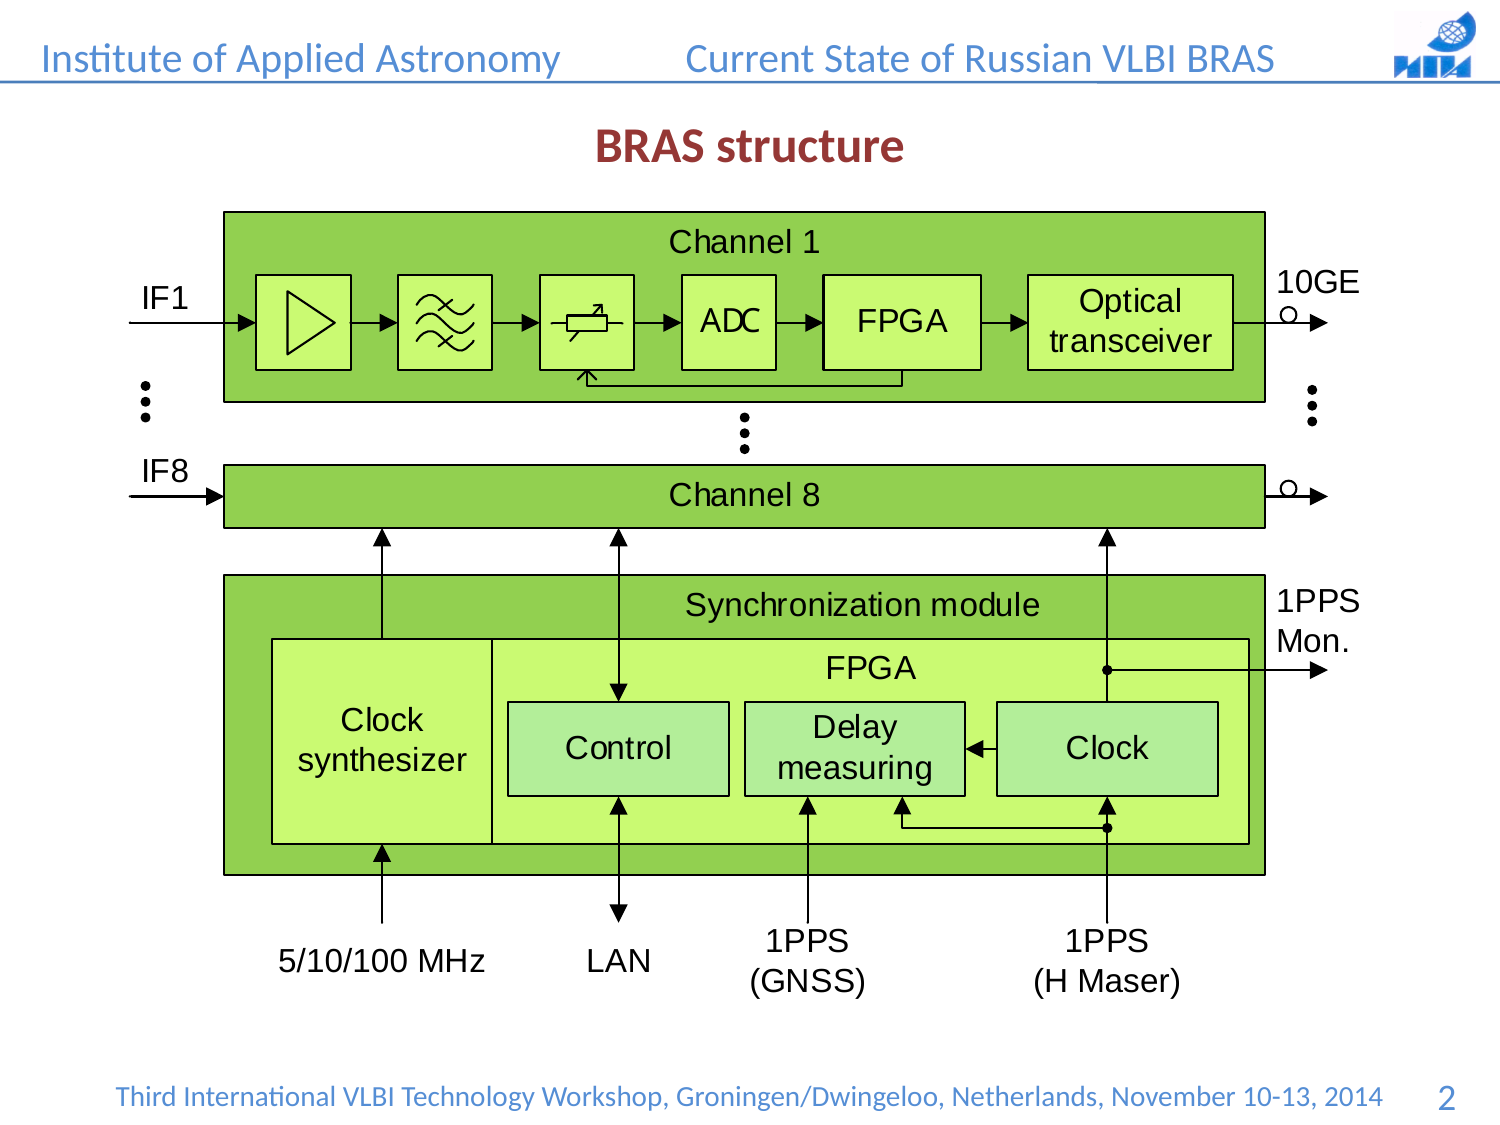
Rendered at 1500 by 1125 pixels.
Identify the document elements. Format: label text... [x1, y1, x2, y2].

picture [1394, 11, 1476, 78]
text_box BRAS structure [0, 105, 1500, 181]
picture [120, 207, 1380, 1017]
